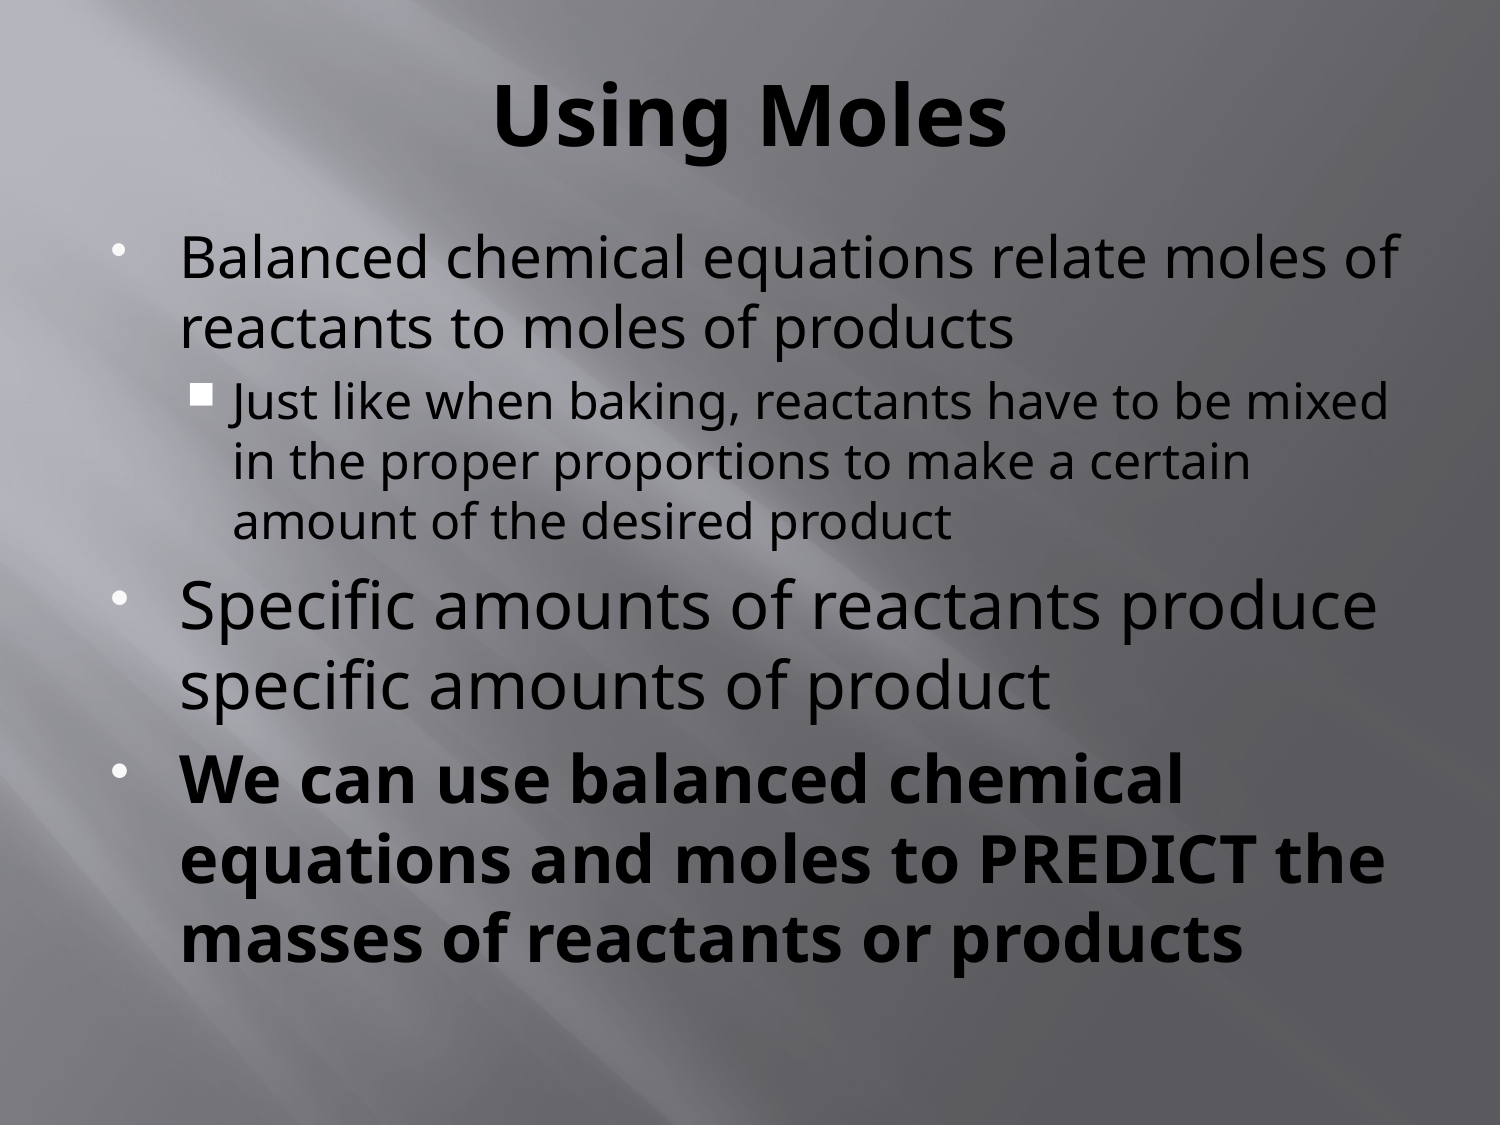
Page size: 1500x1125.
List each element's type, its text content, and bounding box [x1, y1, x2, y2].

title Using Moles [75, 24, 1425, 200]
list Balanced chemical equations relate moles of reactants to moles of products Just like when baking, reactants have to be mixed in the proper proportions to make a certain amount of the desired product Specific amounts of reactants produce specific amounts of product We can use balanced chemical equations and moles to PREDICT the masses of reactants or products [75, 212, 1425, 1035]
